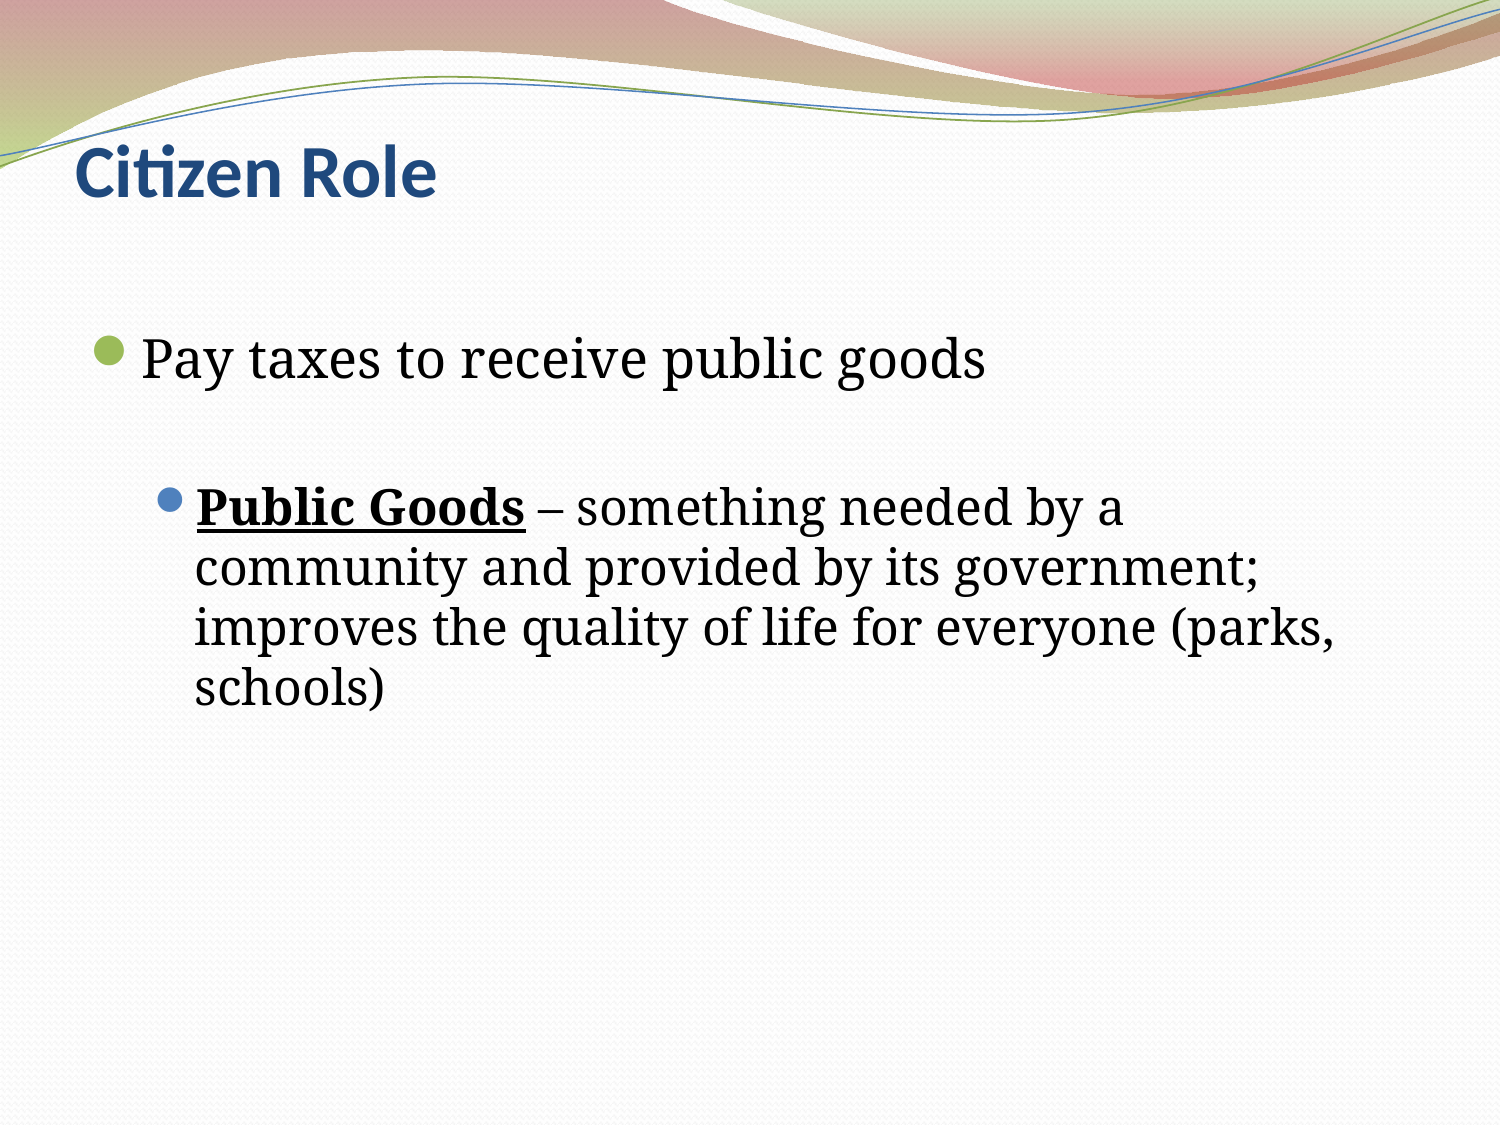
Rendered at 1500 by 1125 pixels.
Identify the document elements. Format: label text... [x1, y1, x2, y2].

list Pay taxes to receive public goods Public Goods – something needed by a community and provided by its government; improves the quality of life for everyone (parks, schools) [75, 317, 1425, 1038]
title Citizen Role [75, 115, 1425, 303]
